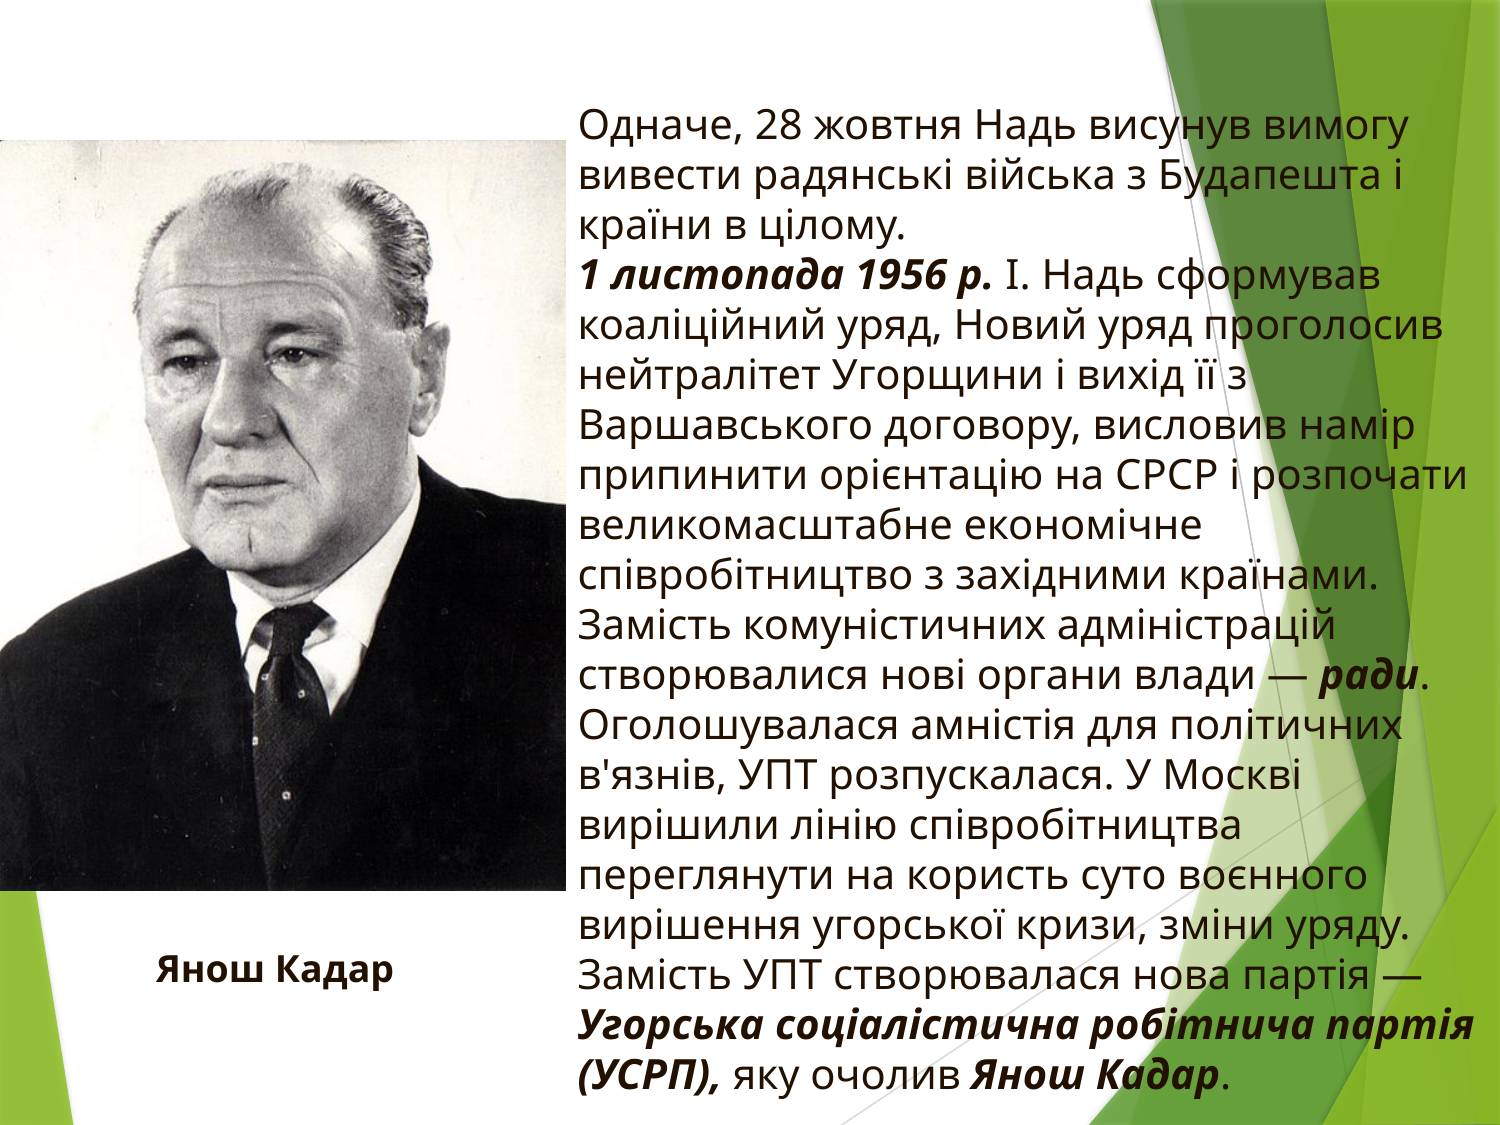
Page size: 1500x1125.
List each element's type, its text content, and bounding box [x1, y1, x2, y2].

title Одначе, 28 жовтня Надь висунув вимогу вивести радянські війська з Будапешта і країни в цілому. 1 листопада 1956 р. І. Надь сформував коаліційний уряд, Новий уряд проголосив нейтралітет Угорщини і вихід її з Варшавського договору, висловив намір припинити орієнтацію на СРСР і розпочати великомасштабне економічне співробітництво з західними країнами. Замість комуністичних адміністрацій створювалися нові органи влади — ради. Оголошувалася амністія для політичних в'язнів, УПТ розпускалася. У Москві вирішили лінію співробітництва переглянути на користь суто воєнного вирішення угорської кризи, зміни уряду. Замість УПТ створювалася нова партія — Угорська соціалістична робітнича партія (УСРП), яку очолив Янош Кадар. [562, 90, 1500, 1125]
picture [0, 140, 567, 892]
text_box Янош Кадар [70, 937, 481, 998]
